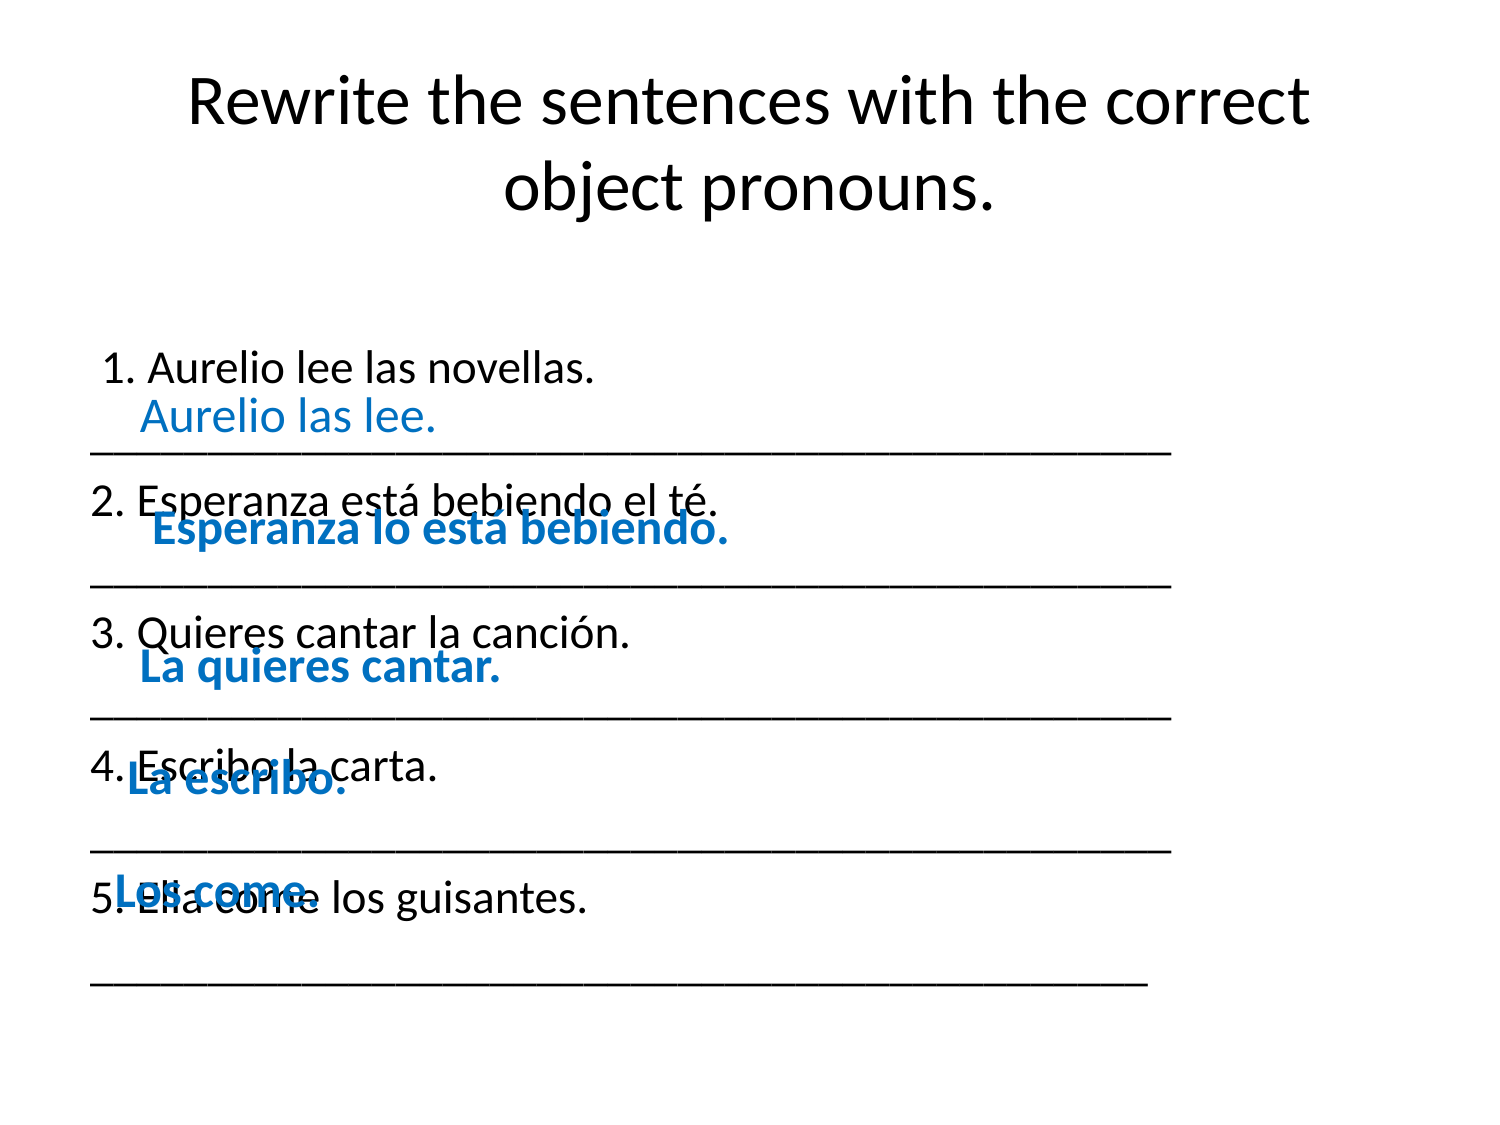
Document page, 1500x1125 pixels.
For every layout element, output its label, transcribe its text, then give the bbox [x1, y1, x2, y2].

text_box La quieres cantar. [125, 624, 900, 700]
text_box Los come. [99, 849, 663, 925]
text_box Aurelio las lee. [125, 374, 463, 450]
text_box Esperanza lo está bebiendo. [137, 487, 900, 563]
list 1. Aurelio lee las novellas. ______________________________________________ 2. Esperanza está bebiendo el té. ______________________________________________ 3. Quieres cantar la canción. ______________________________________________ 4. Escribo la carta. ______________________________________________ 5. Ella come los guisantes. _____________________________________________ [75, 262, 1425, 1005]
title Rewrite the sentences with the correct object pronouns. [75, 45, 1425, 233]
text_box La escribo. [112, 737, 788, 813]
